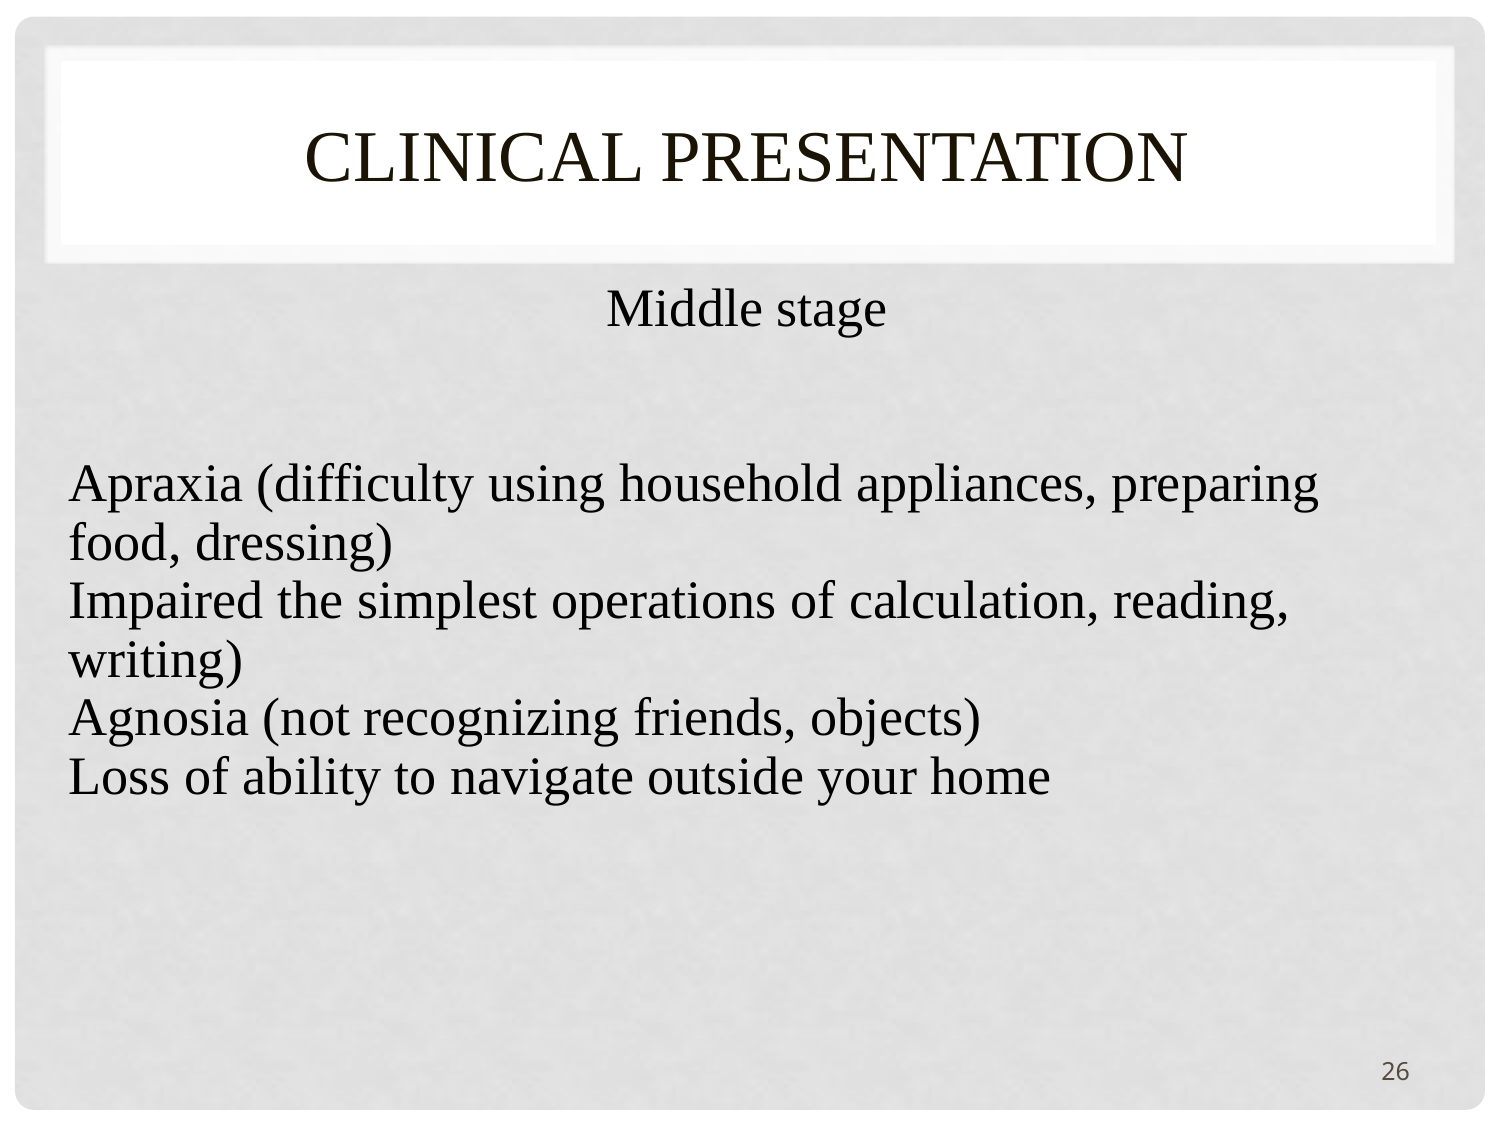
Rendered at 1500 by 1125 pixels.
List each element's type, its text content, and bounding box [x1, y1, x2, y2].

title Clinical presentation [69, 66, 1425, 238]
text_box Middle stage Apraxia (difficulty using household appliances, preparing food, dressing) Impaired the simplest operations of calculation, reading, writing) Agnosia (not recognizing friends, objects) Loss of ability to navigate outside your home [53, 272, 1442, 1048]
slide_number 26 [1074, 1042, 1425, 1103]
